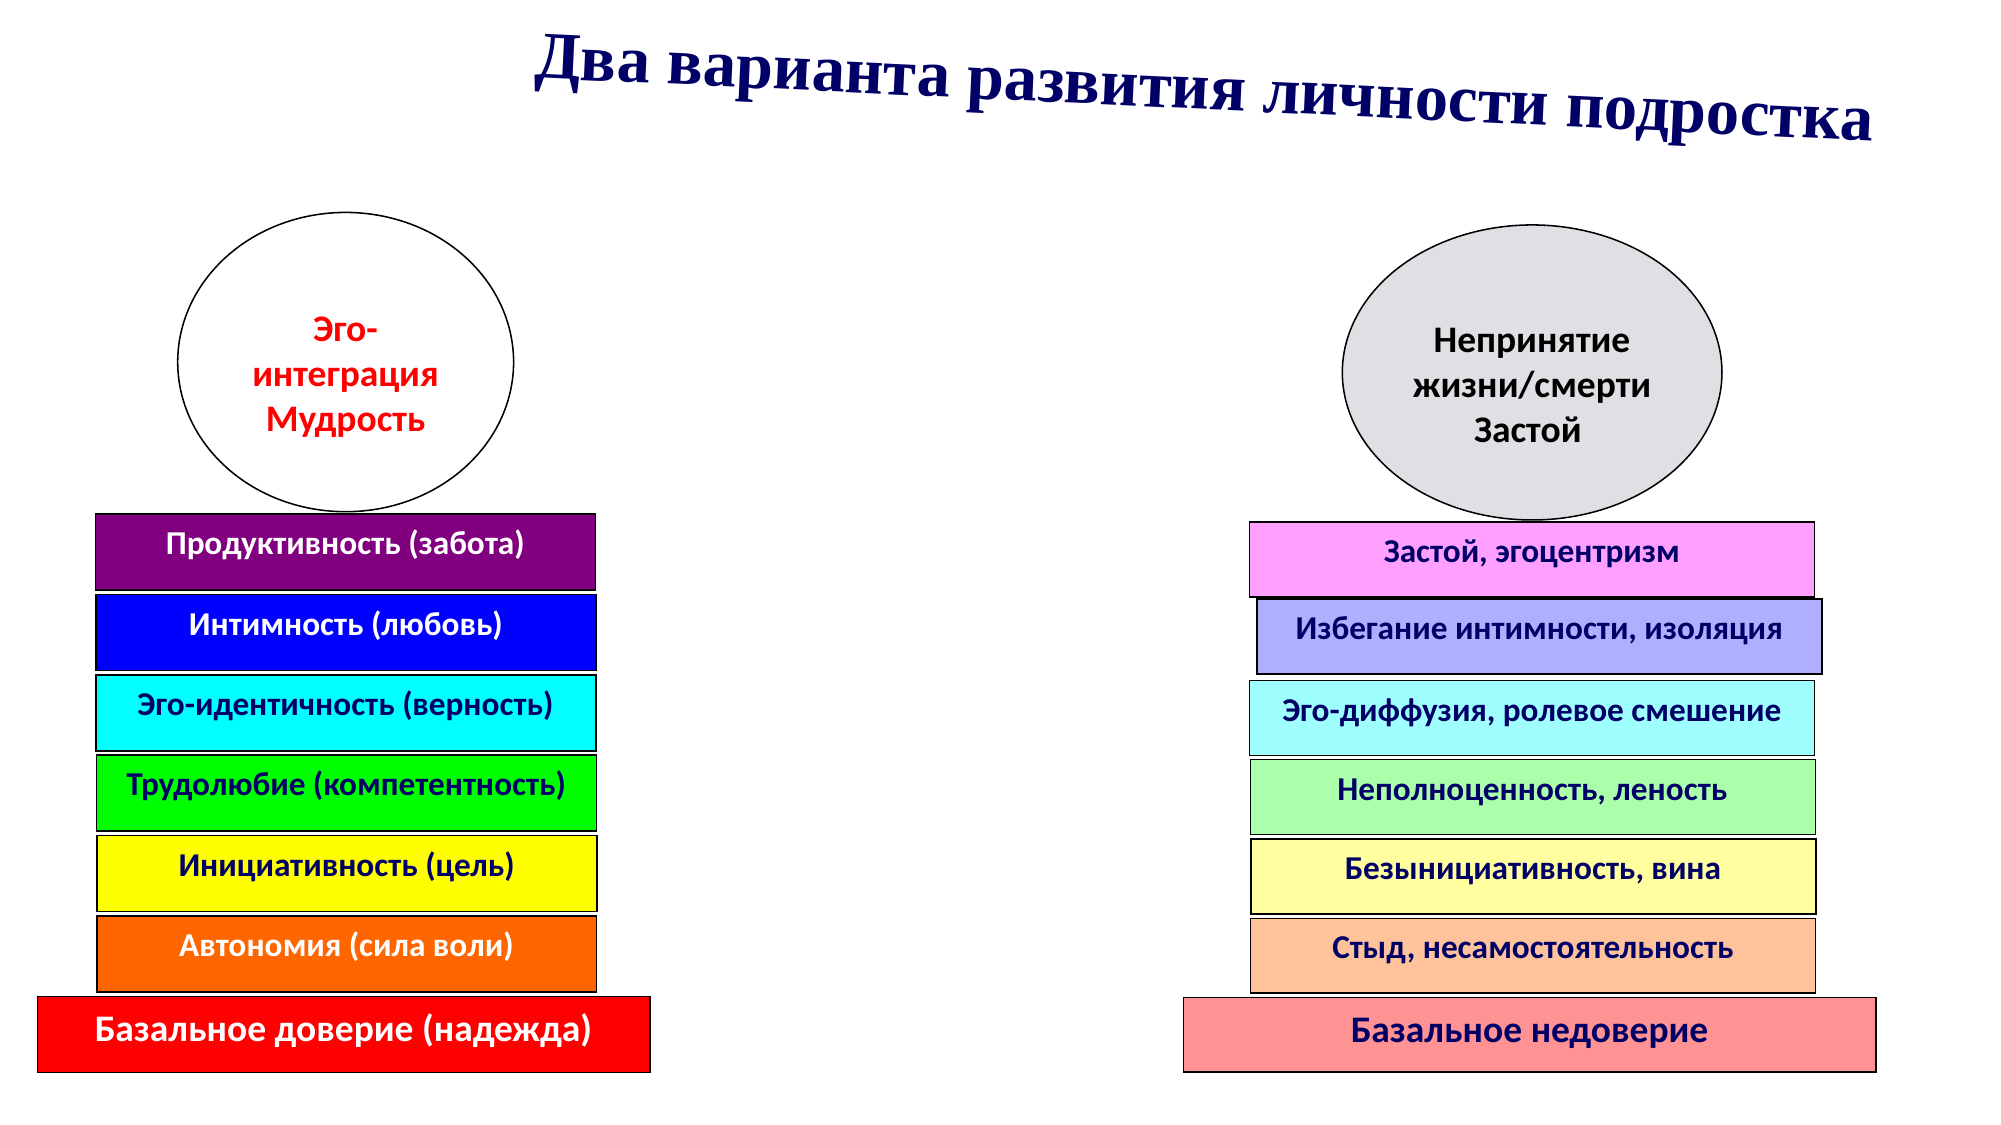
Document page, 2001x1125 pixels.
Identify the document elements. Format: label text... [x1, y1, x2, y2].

text_box Два варианта развития личности подростка [518, 3, 1892, 165]
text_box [37, 212, 650, 1073]
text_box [1183, 224, 1877, 1073]
